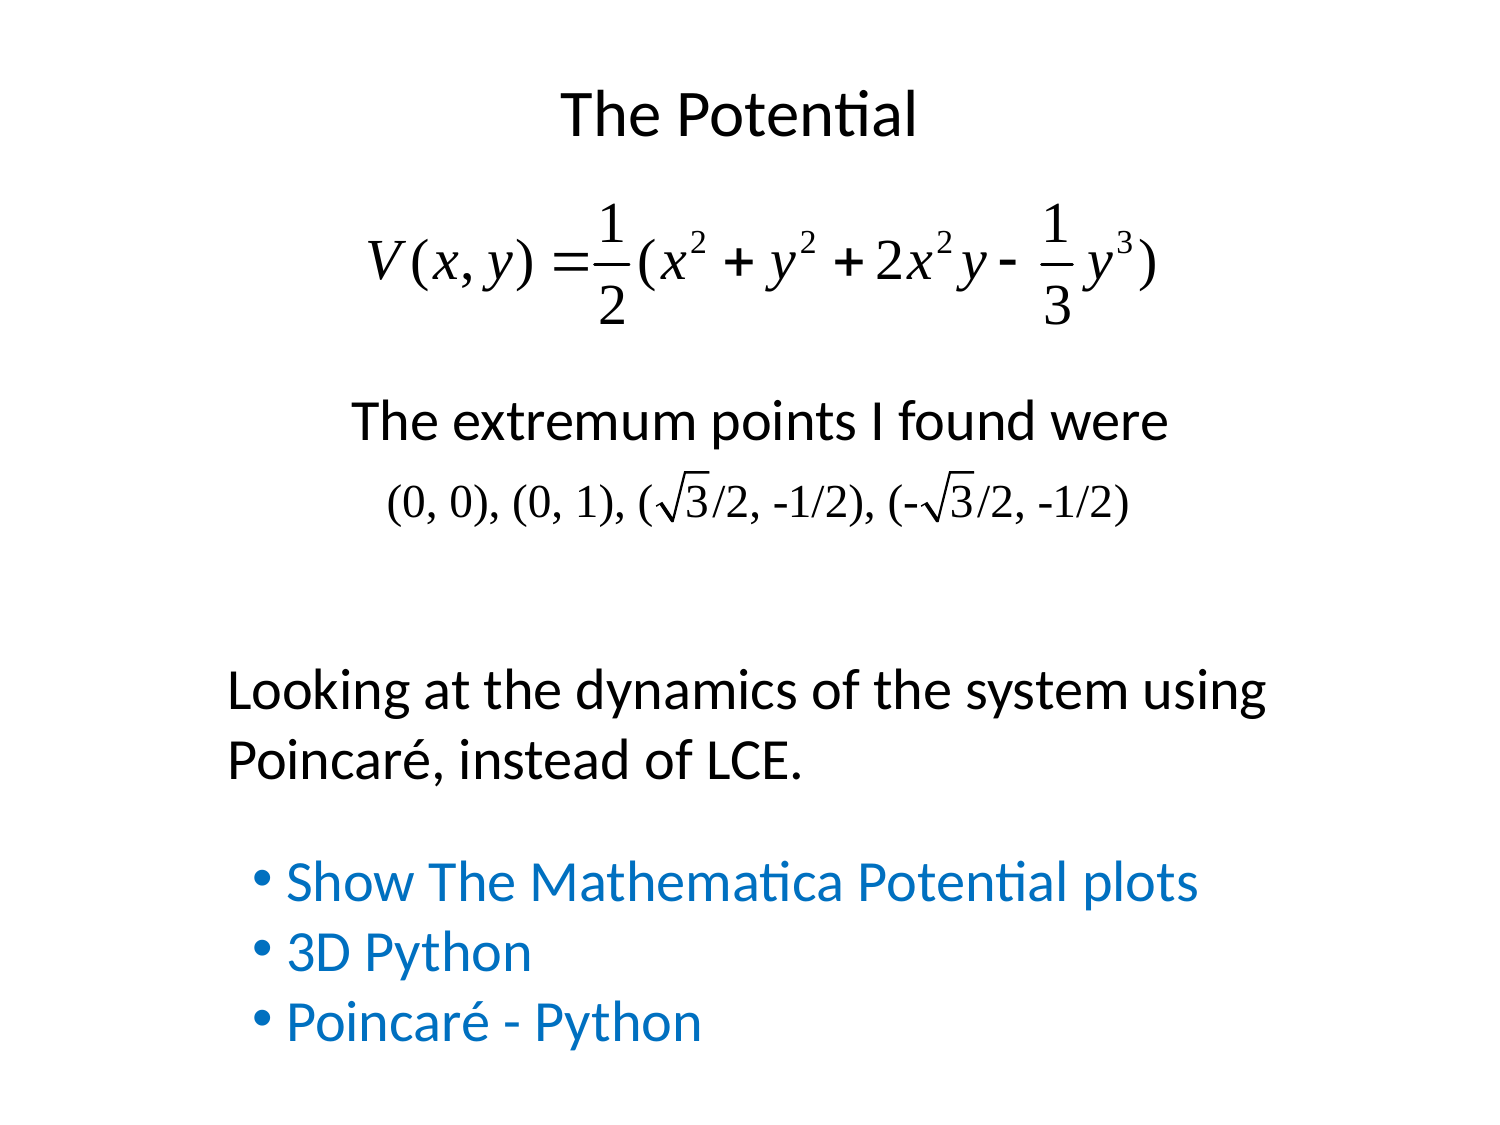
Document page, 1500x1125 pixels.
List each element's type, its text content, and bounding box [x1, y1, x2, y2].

text_box Looking at the dynamics of the system using Poincaré, instead of LCE. [212, 643, 1309, 799]
text_box The Potential [474, 62, 1005, 158]
text_box Show The Mathematica Potential plots 3D Python Poincaré - Python [237, 835, 1250, 1060]
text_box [362, 187, 1167, 338]
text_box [379, 462, 1138, 538]
text_box The extremum points I found were [212, 375, 1309, 460]
